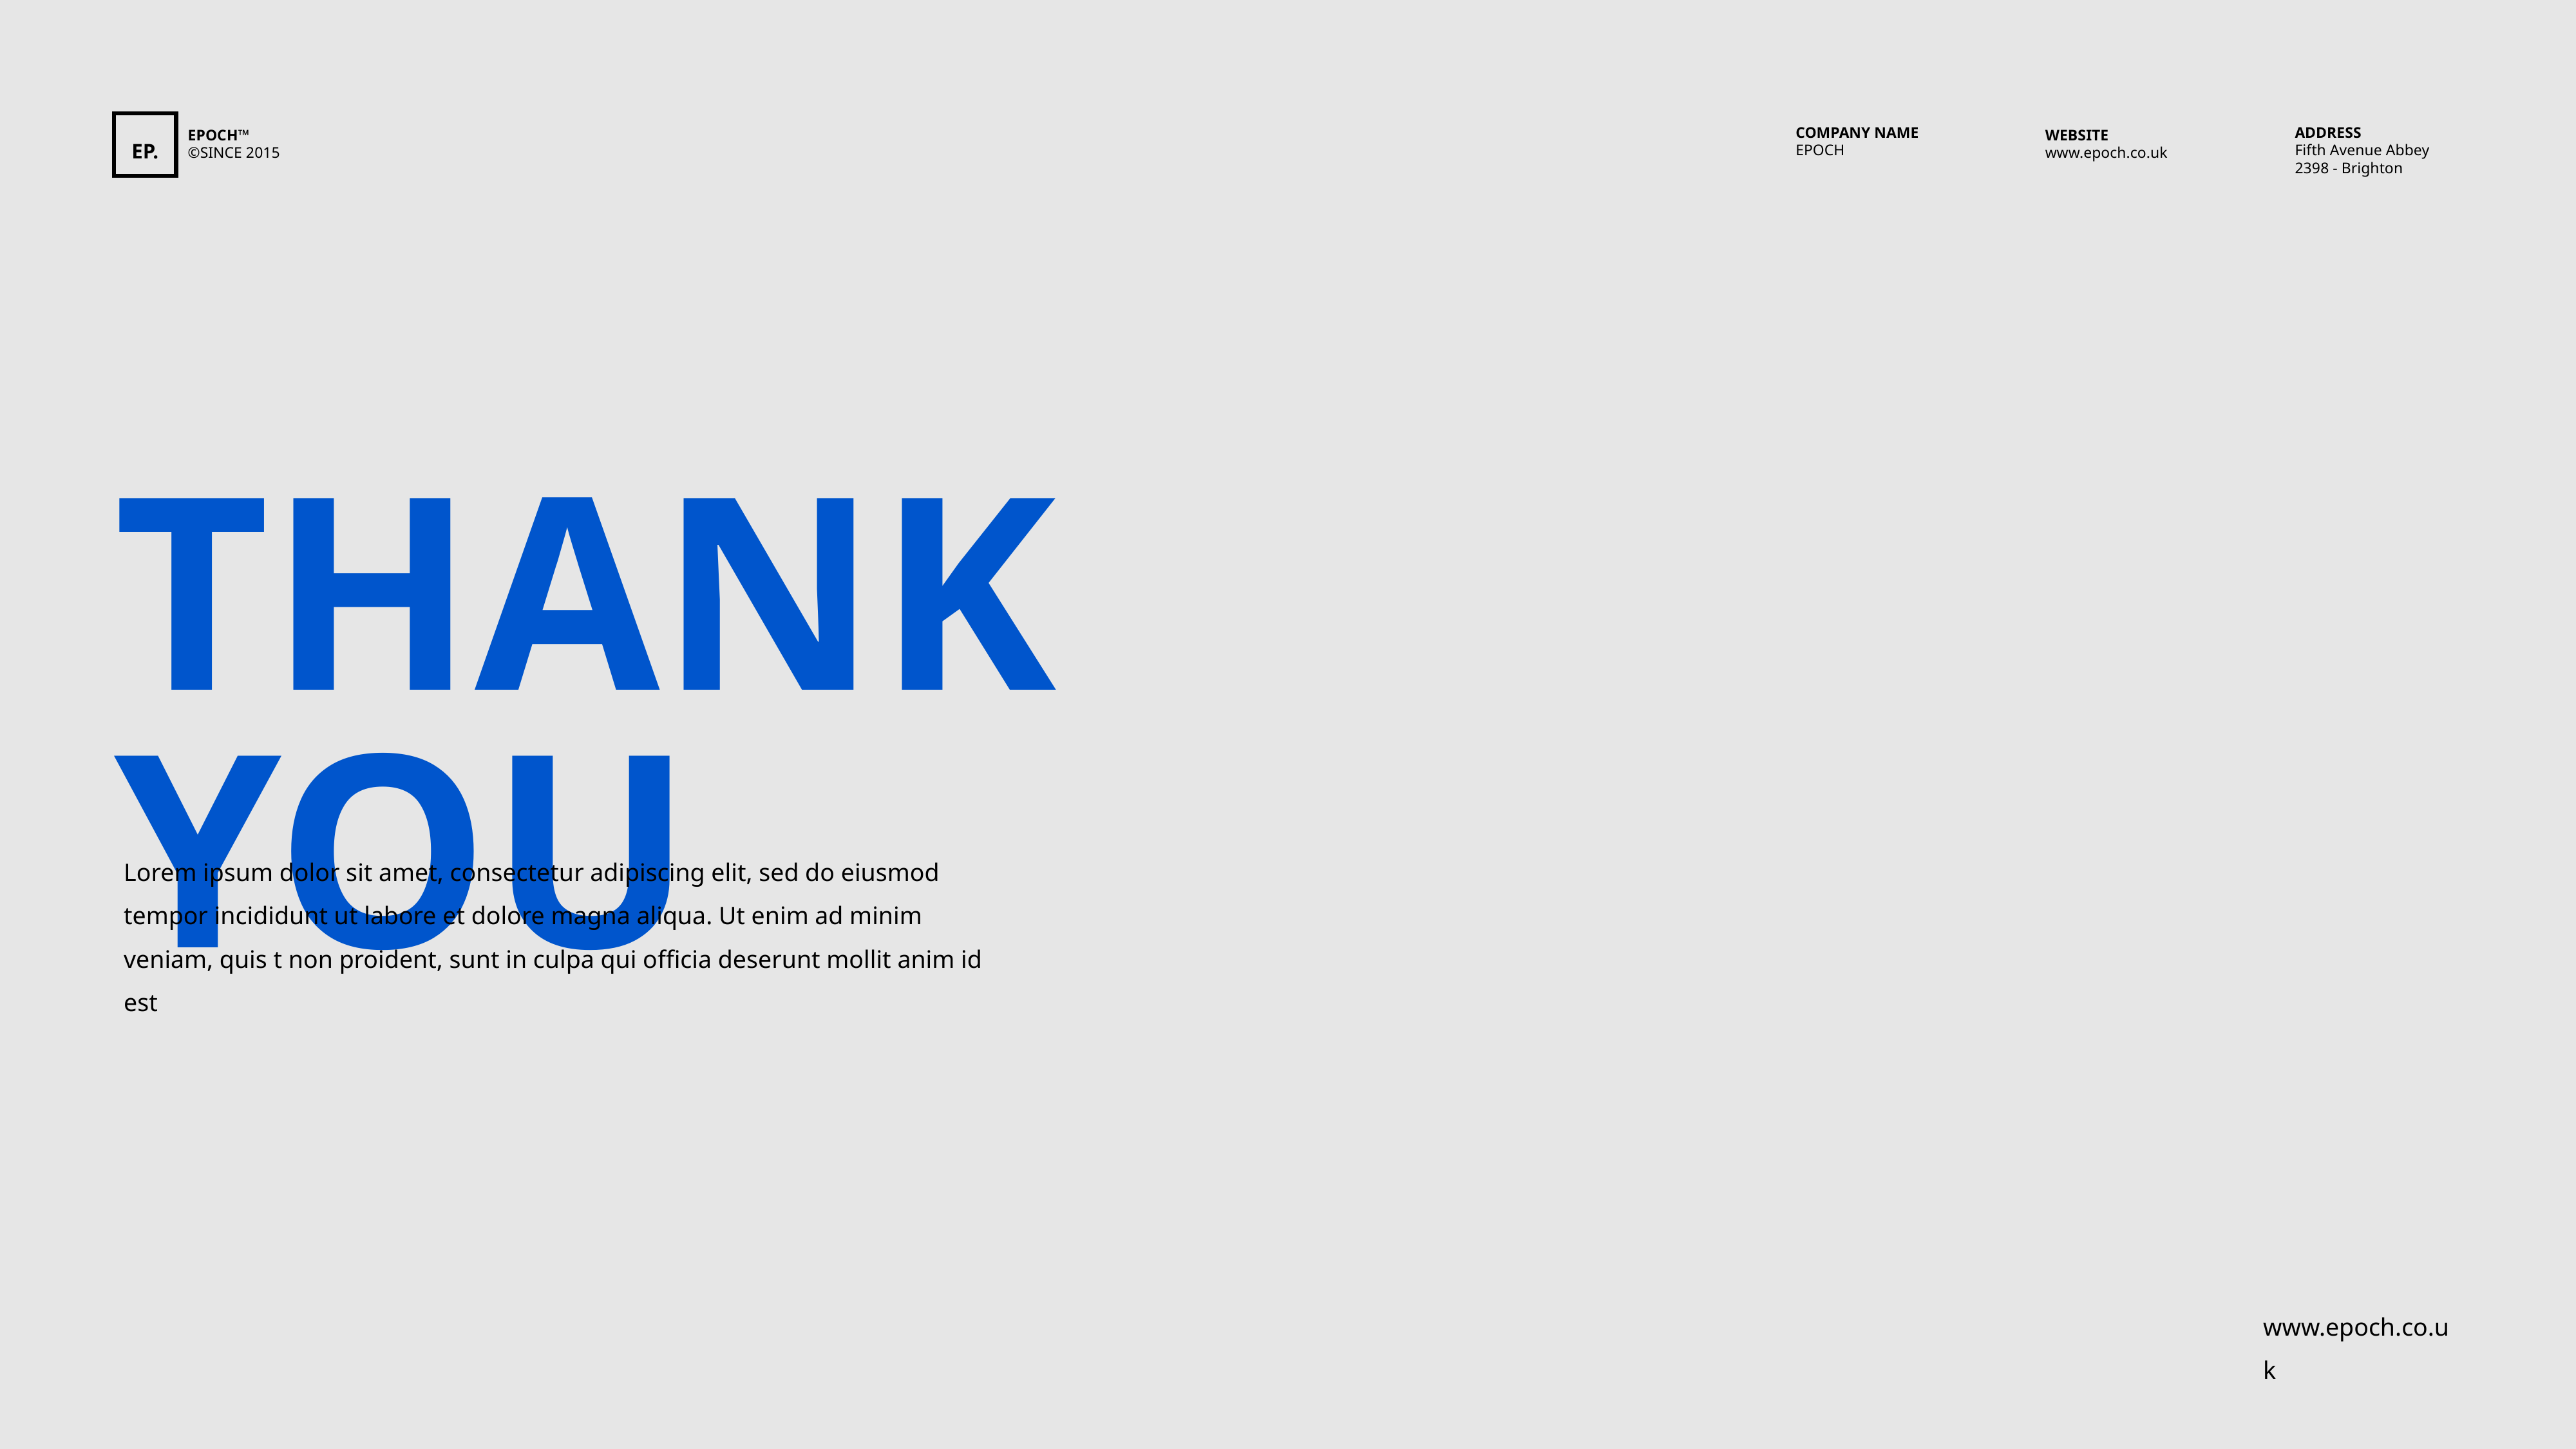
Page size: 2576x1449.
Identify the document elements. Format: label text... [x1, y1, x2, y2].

text_box Lorem ipsum dolor sit amet, consectetur adipiscing elit, sed do eiusmod tempor incididunt ut labore et dolore magna aliqua. Ut enim ad minim veniam, quis t non proident, sunt in culpa qui officia deserunt mollit anim id est [114, 833, 1019, 965]
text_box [113, 113, 291, 176]
text_box COMPANY NAME EPOCH [1786, 113, 1963, 171]
text_box THANK YOU [114, 484, 1650, 833]
text_box WEBSITE www.epoch.co.uk [2035, 116, 2213, 173]
text_box www.epoch.co.uk [2253, 1287, 2462, 1335]
text_box ADDRESS Fifth Avenue Abbey 2398 - Brighton [2285, 113, 2462, 189]
